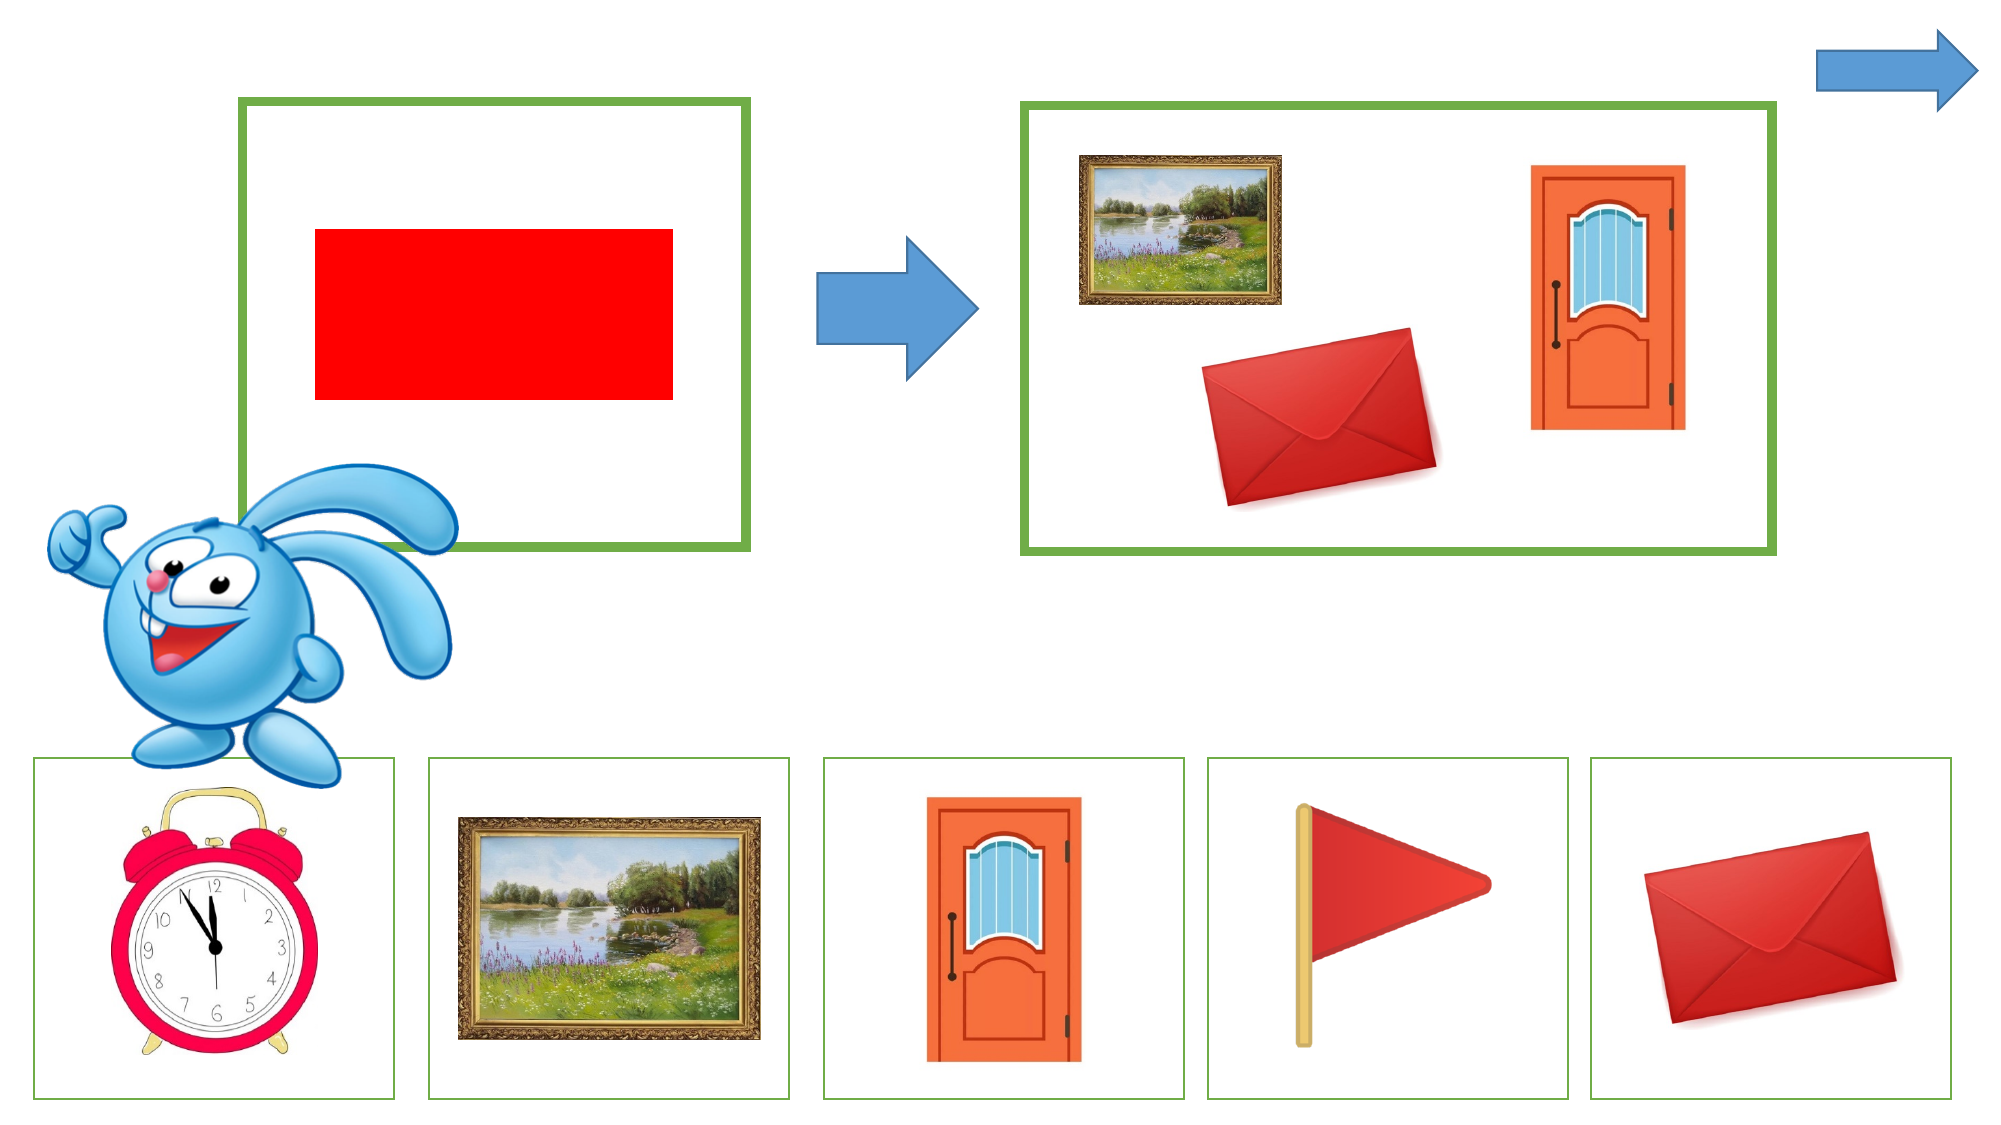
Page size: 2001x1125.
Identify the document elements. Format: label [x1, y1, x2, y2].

picture [1079, 155, 1282, 305]
text_box [816, 235, 980, 382]
text_box [823, 757, 1185, 1100]
text_box [428, 757, 790, 1100]
text_box [241, 100, 747, 548]
text_box [1590, 757, 1952, 1100]
picture [1523, 155, 1693, 439]
picture [1263, 794, 1524, 1055]
text_box [315, 229, 673, 400]
picture [458, 817, 761, 1040]
text_box [33, 757, 395, 1100]
text_box [1024, 105, 1773, 552]
text_box [1816, 28, 1980, 113]
picture [1197, 324, 1444, 512]
picture [1639, 827, 1905, 1030]
text_box [1207, 757, 1569, 1100]
picture [919, 787, 1089, 1071]
picture [47, 463, 459, 1055]
